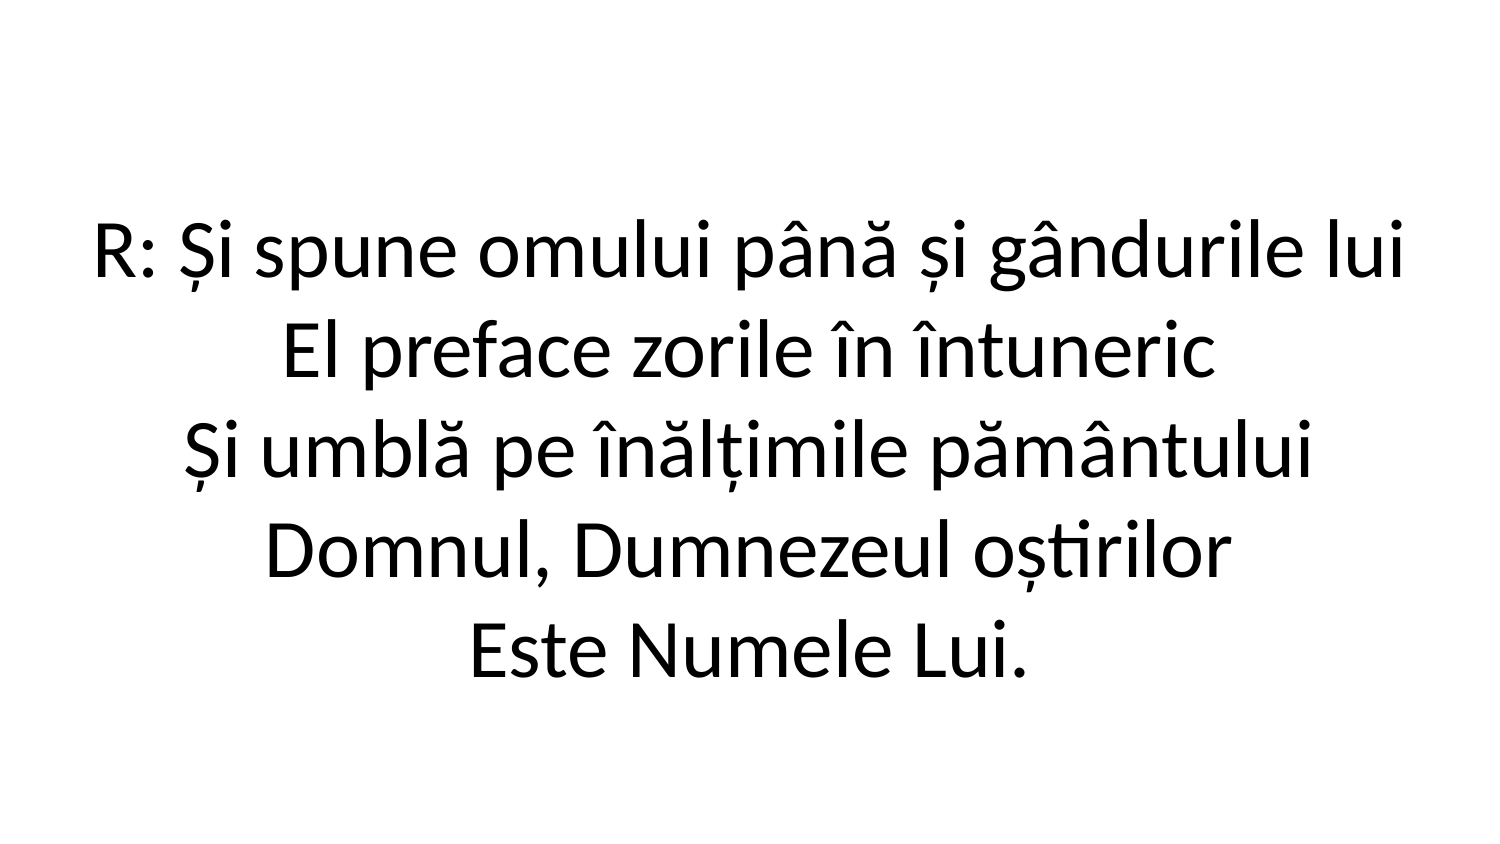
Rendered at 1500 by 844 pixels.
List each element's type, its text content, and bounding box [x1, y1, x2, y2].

text_box R: Și spune omului până și gândurile lui El preface zorile în întuneric Și umblă pe înălțimile pământului Domnul, Dumnezeul oștirilor Este Numele Lui. [77, 142, 1423, 702]
